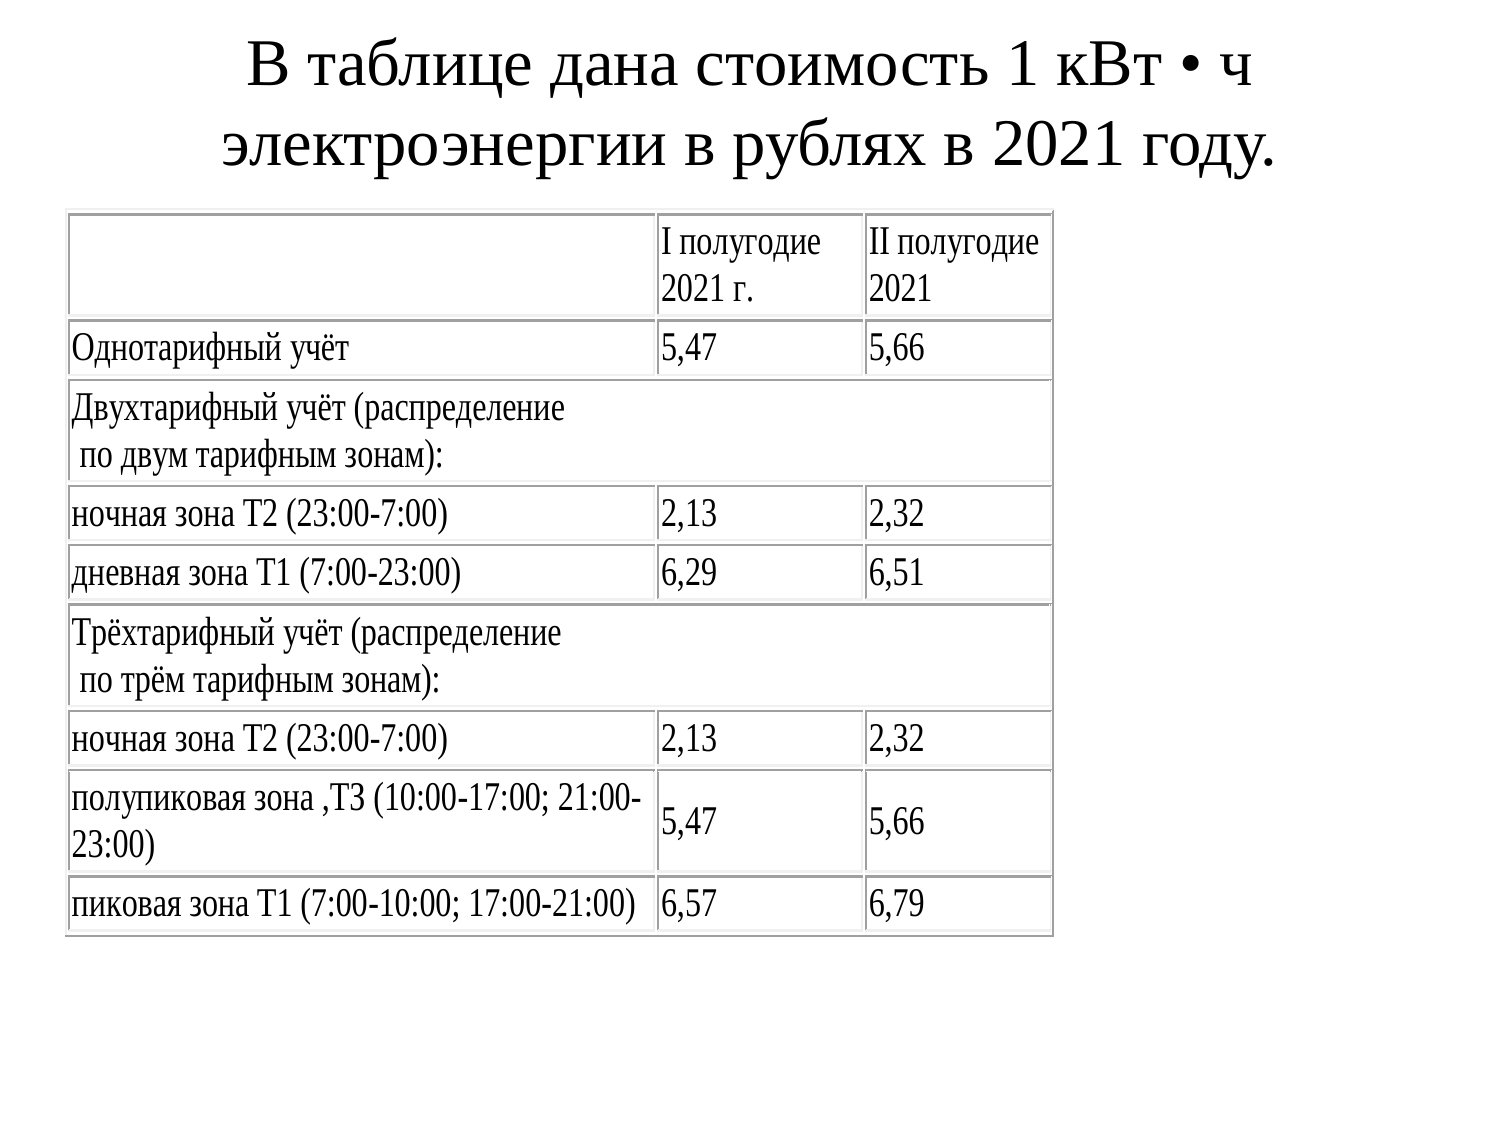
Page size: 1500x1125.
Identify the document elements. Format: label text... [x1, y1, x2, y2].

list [64, 207, 1477, 1024]
title В таблице дана стоимость 1 кВт • ч электроэнергии в рублях в 2021 году. [75, 45, 1425, 206]
